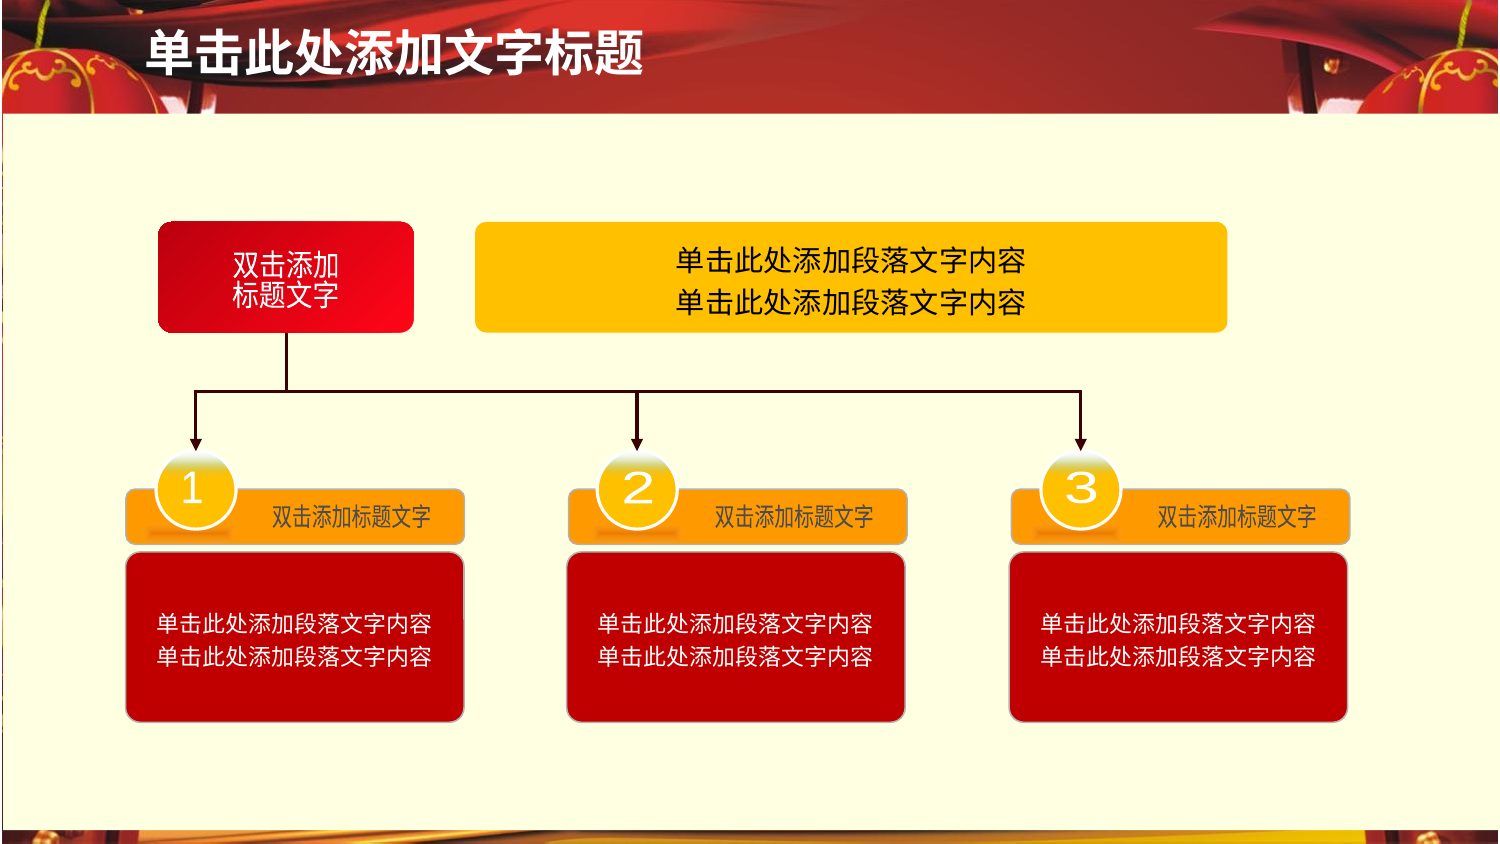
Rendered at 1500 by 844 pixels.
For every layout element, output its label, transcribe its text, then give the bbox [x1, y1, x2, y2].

text_box 单击此处添加段落文字内容 单击此处添加段落文字内容 [475, 221, 1228, 333]
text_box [156, 450, 237, 530]
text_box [125, 489, 465, 723]
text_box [566, 489, 908, 723]
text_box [195, 332, 1081, 452]
picture [2, 0, 1498, 844]
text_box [1009, 489, 1350, 723]
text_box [1040, 450, 1122, 530]
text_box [158, 221, 414, 333]
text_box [597, 452, 678, 530]
